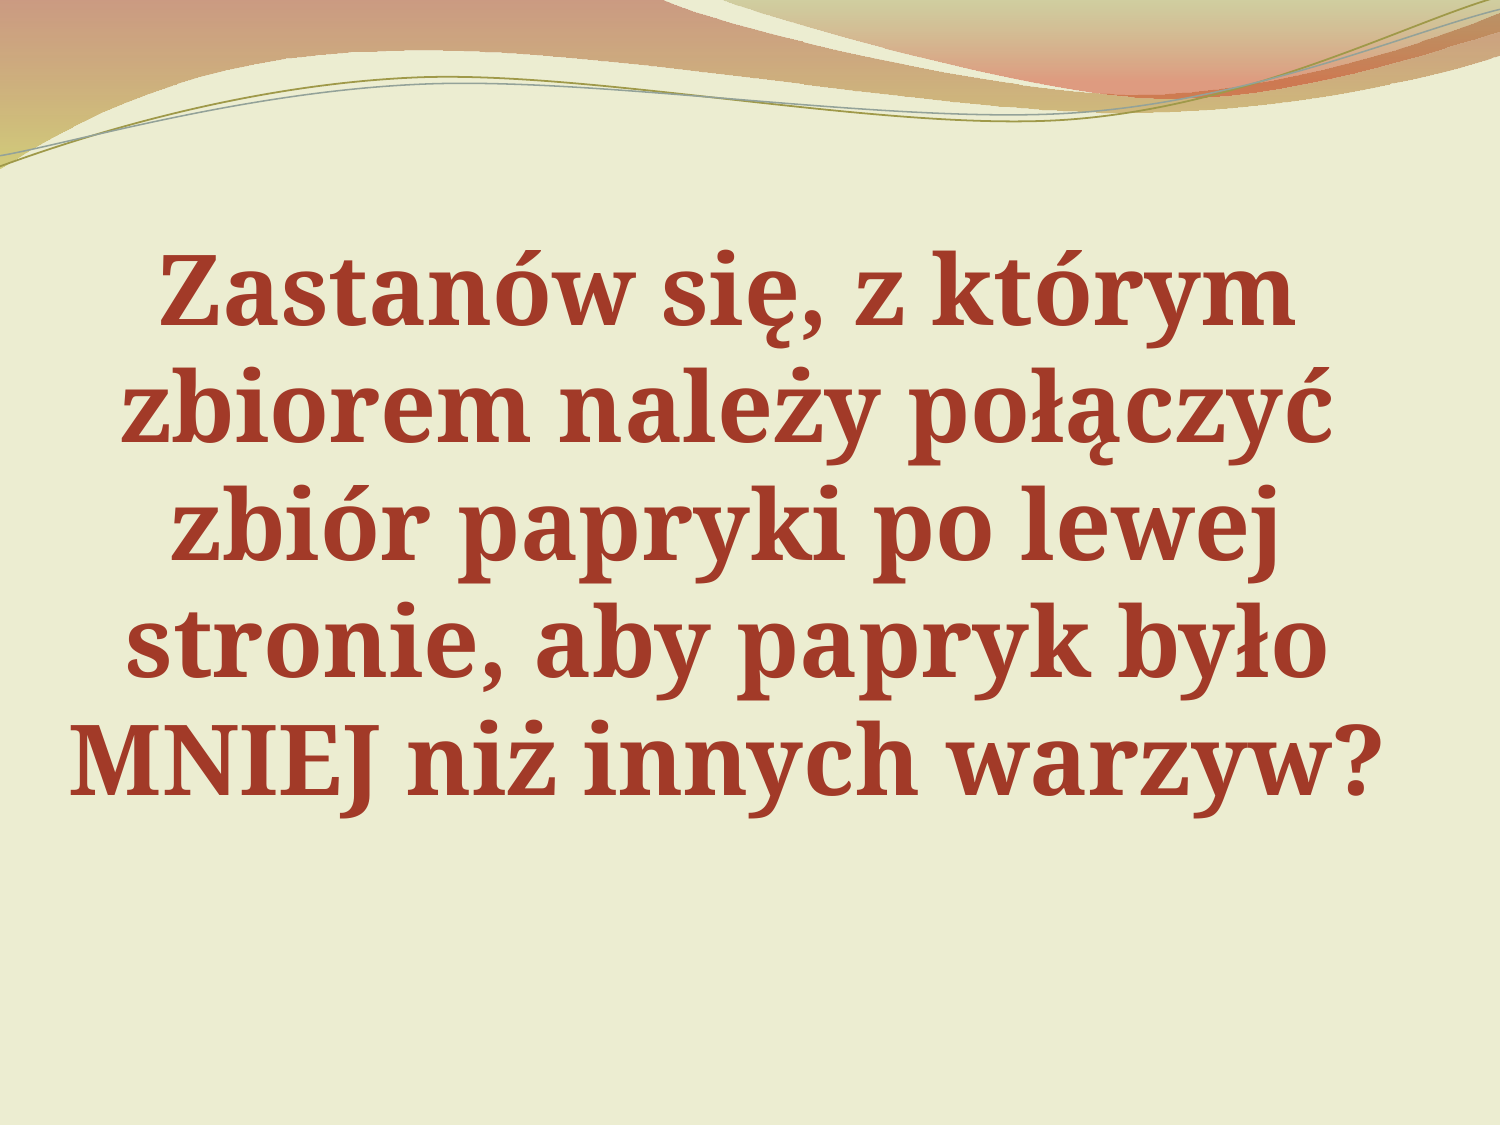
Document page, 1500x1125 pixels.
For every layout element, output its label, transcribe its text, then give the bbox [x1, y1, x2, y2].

list Zastanów się, z którym zbiorem należy połączyć zbiór papryki po lewej stronie, aby papryk było MNIEJ niż innych warzyw? [53, 219, 1404, 940]
